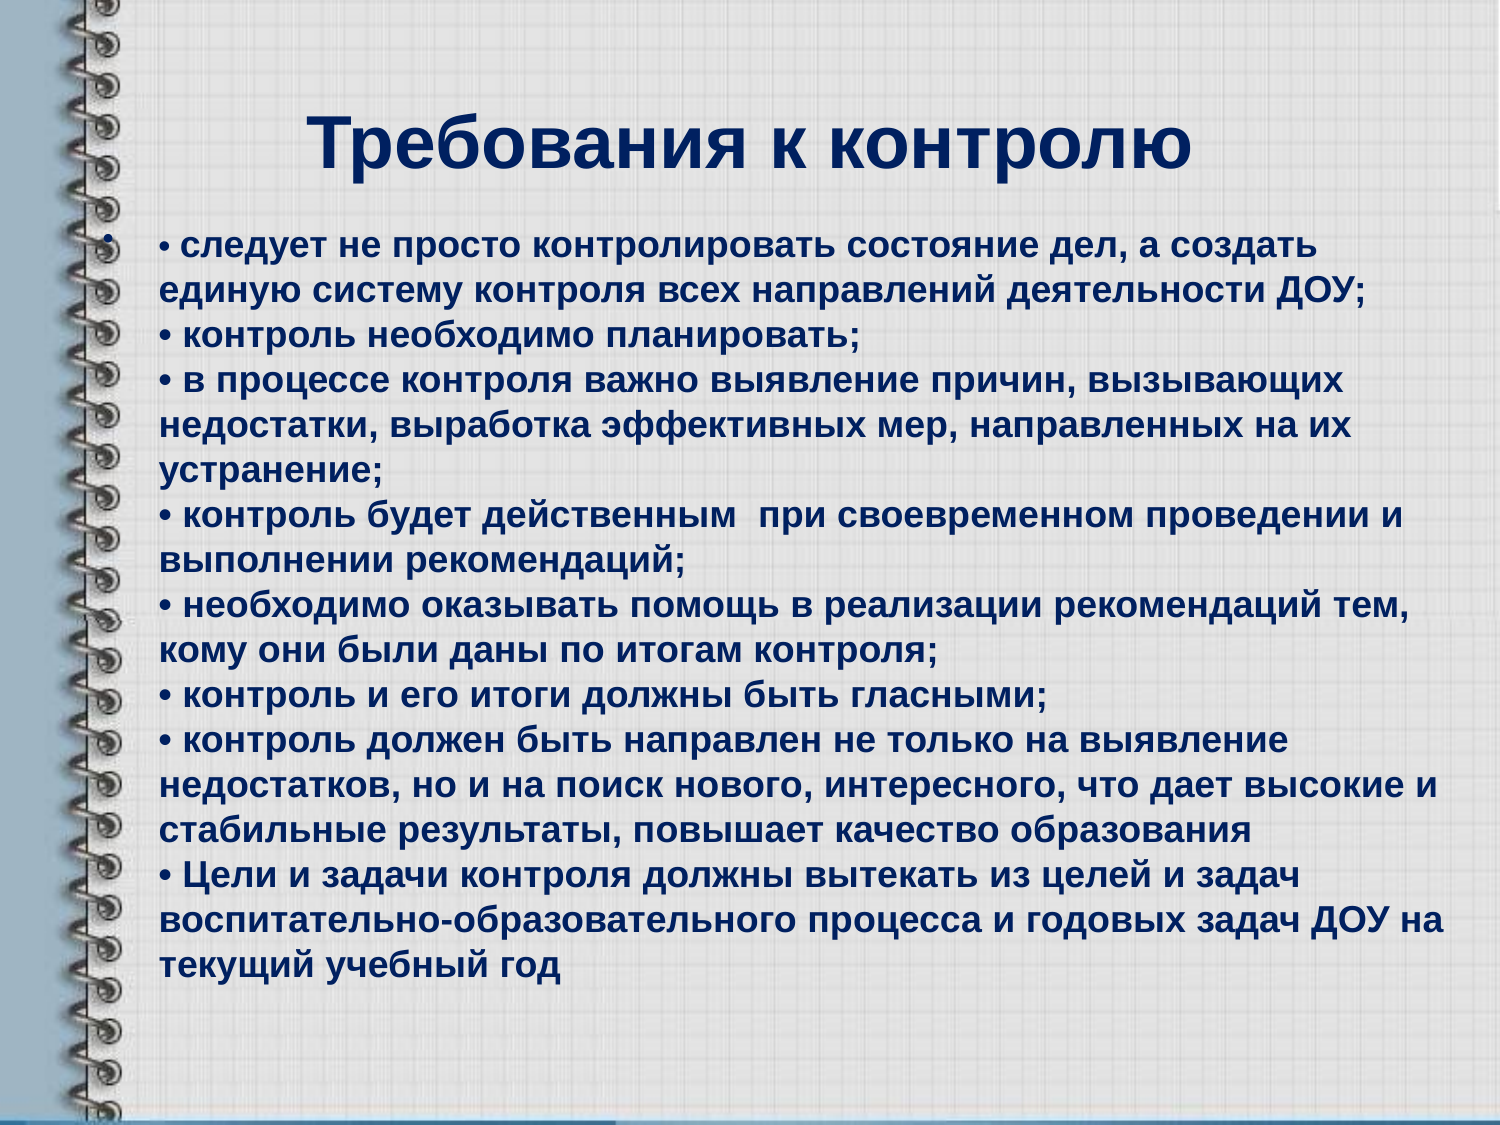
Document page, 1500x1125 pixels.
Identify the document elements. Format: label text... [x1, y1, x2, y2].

title Требования к контролю [74, 44, 1426, 233]
list • следует не просто контролировать состояние дел, а создать единую систему контроля всех направлений деятельности ДОУ; • контроль необходимо планировать; • в процессе контроля важно выявление причин, вызывающих недостатки, выработка эффективных мер, направленных на их устранение; • контроль будет действенным при своевременном проведении и выполнении рекомендаций; • необходимо оказывать помощь в реализации рекомендаций тем, кому они были даны по итогам контроля; • контроль и его итоги должны быть гласными; • контроль должен быть направлен не только на выявление недостатков, но и на поиск нового, интересного, что дает высокие и стабильные результаты, повышает качество образования • Цели и задачи контроля должны вытекать из целей и задач воспитательно-образовательного процесса и годовых задач ДОУ на текущий учебный год [87, 212, 1476, 1001]
picture [0, 0, 1500, 1125]
